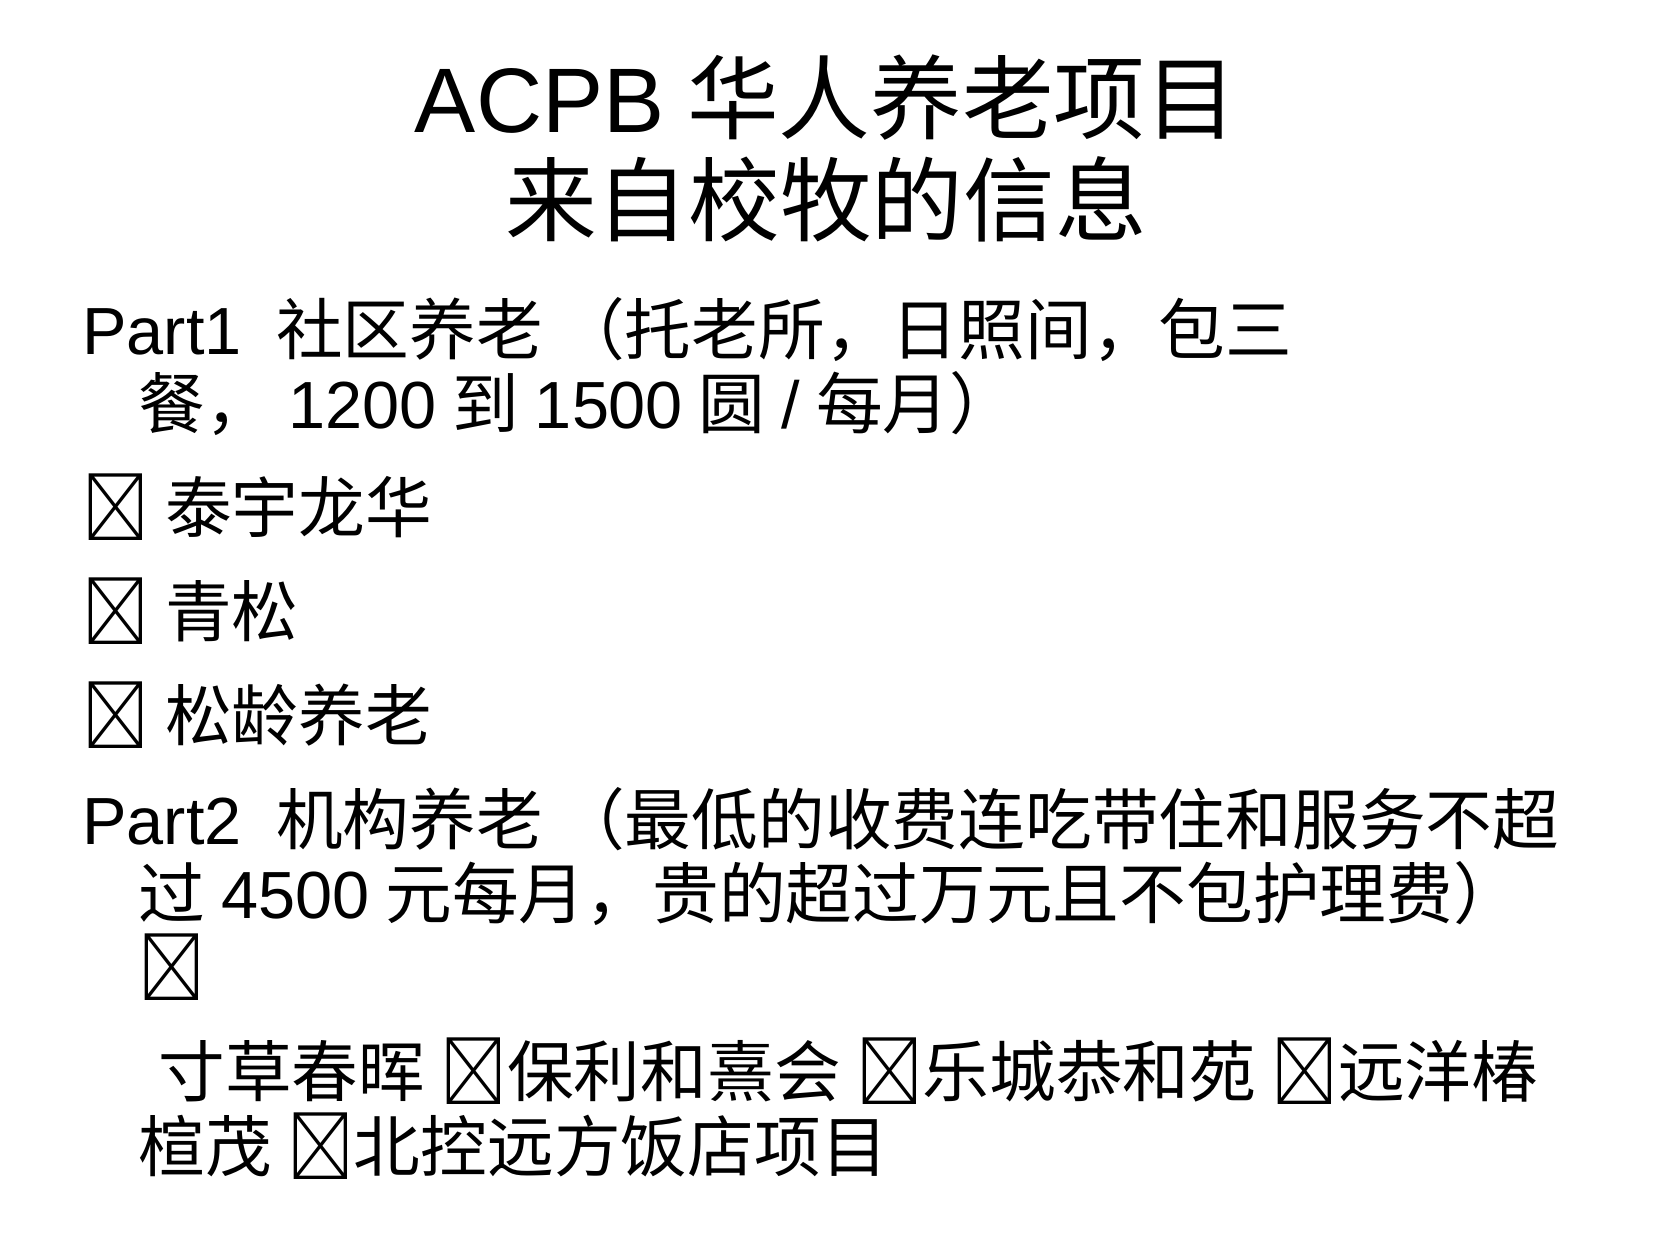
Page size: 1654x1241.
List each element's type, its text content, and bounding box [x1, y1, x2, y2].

list Part1 社区养老 （托老所，日照间，包三餐，1200到1500圆/每月） 泰宇龙华 青松 松龄养老 Part2 机构养老 （最低的收费连吃带住和服务不超过4500元每月，贵的超过万元且不包护理费） 寸草春晖 保利和熹会 乐城恭和苑 远洋椿楦茂 北控远方饭店项目 [82, 290, 1571, 1110]
title ACPB华人养老项目 来自校牧的信息 [82, 49, 1571, 257]
